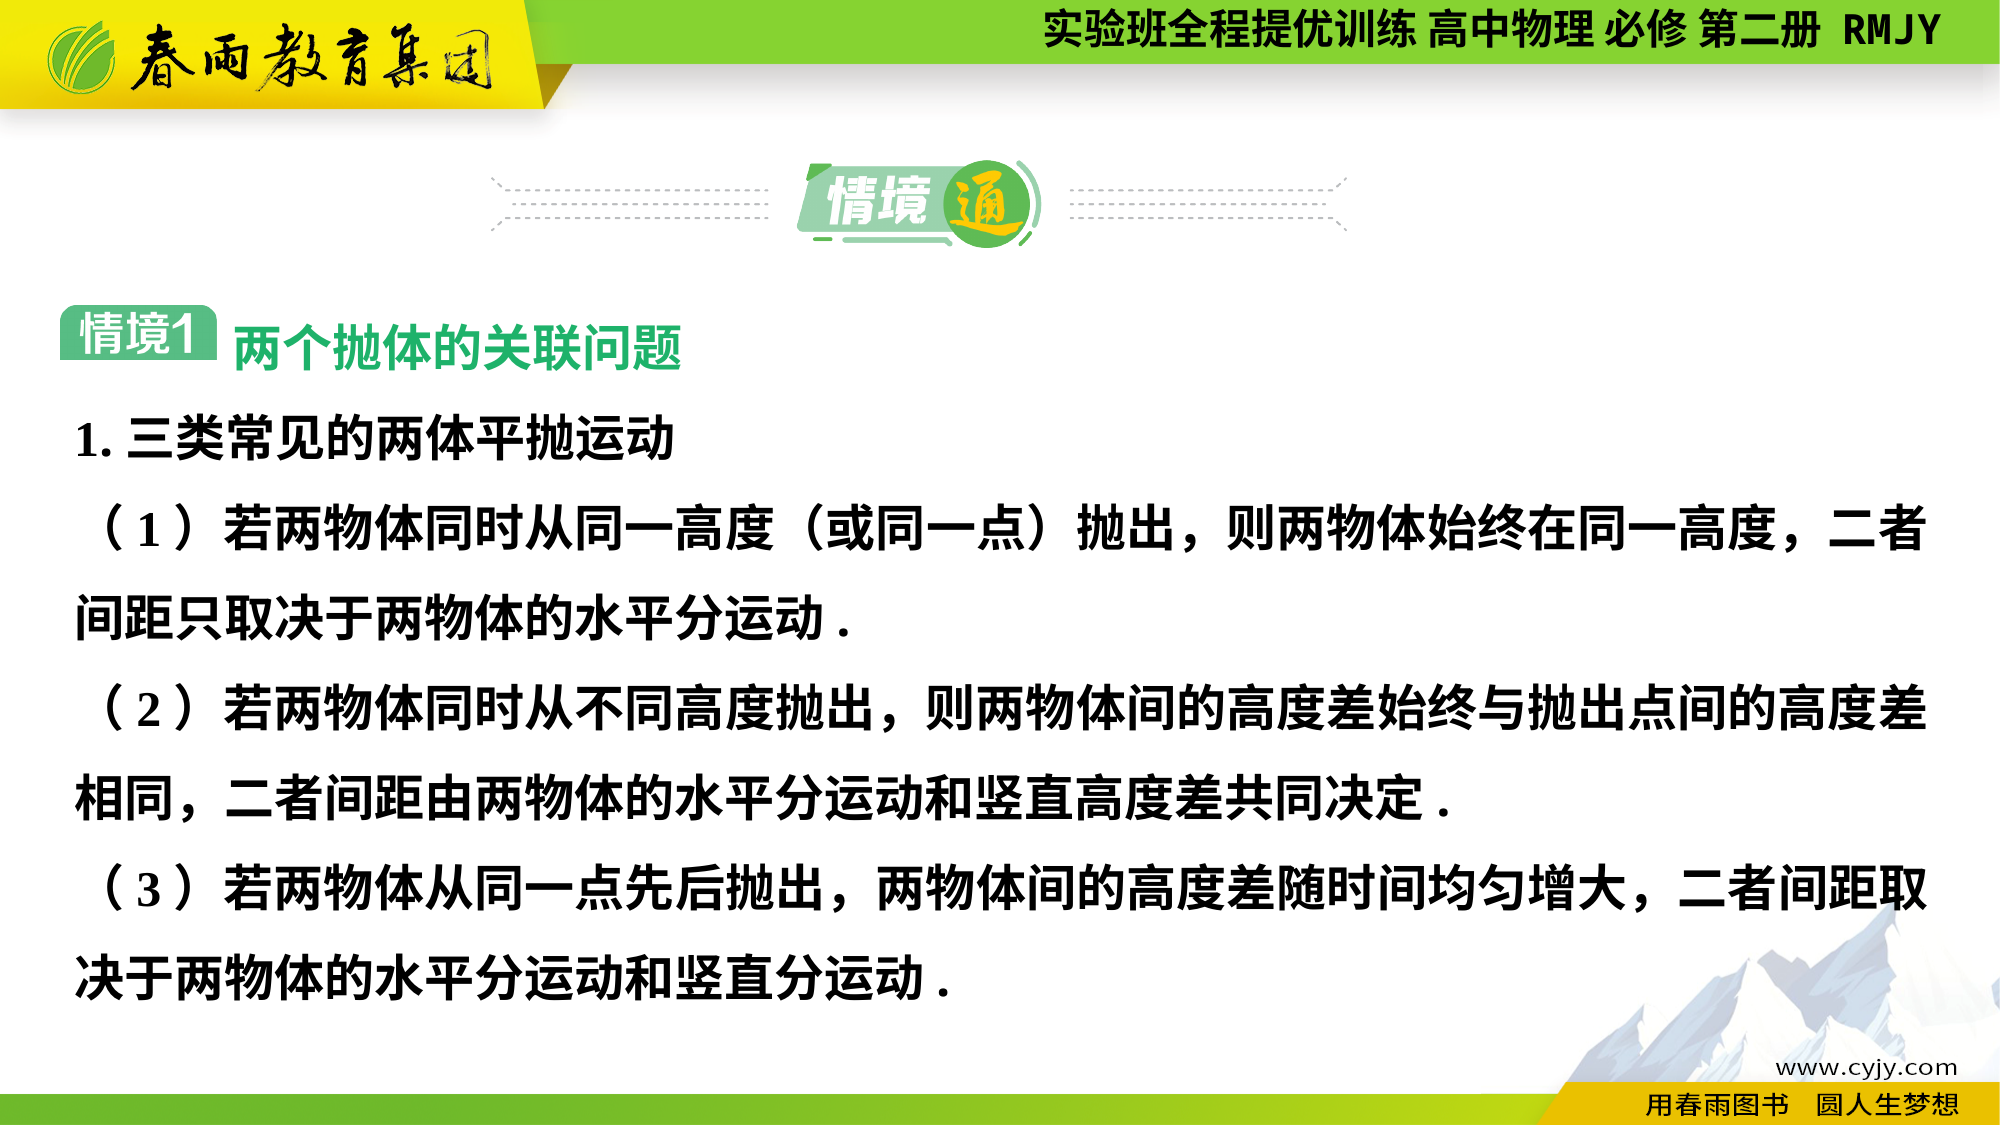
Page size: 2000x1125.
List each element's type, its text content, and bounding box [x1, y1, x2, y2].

list 两个抛体的关联问题 1.三类常见的两体平抛运动 （1）若两物体同时从同一高度（或同一点）抛出，则两物体始终在同一高度，二者间距只取决于两物体的水平分运动. （2）若两物体同时从不同高度抛出，则两物体间的高度差始终与抛出点间的高度差相同，二者间距由两物体的水平分运动和竖直高度差共同决定. （3）若两物体从同一点先后抛出，两物体间的高度差随时间均匀增大，二者间距取决于两物体的水平分运动和竖直分运动. [59, 279, 1944, 1022]
picture [0, 0, 2000, 1125]
